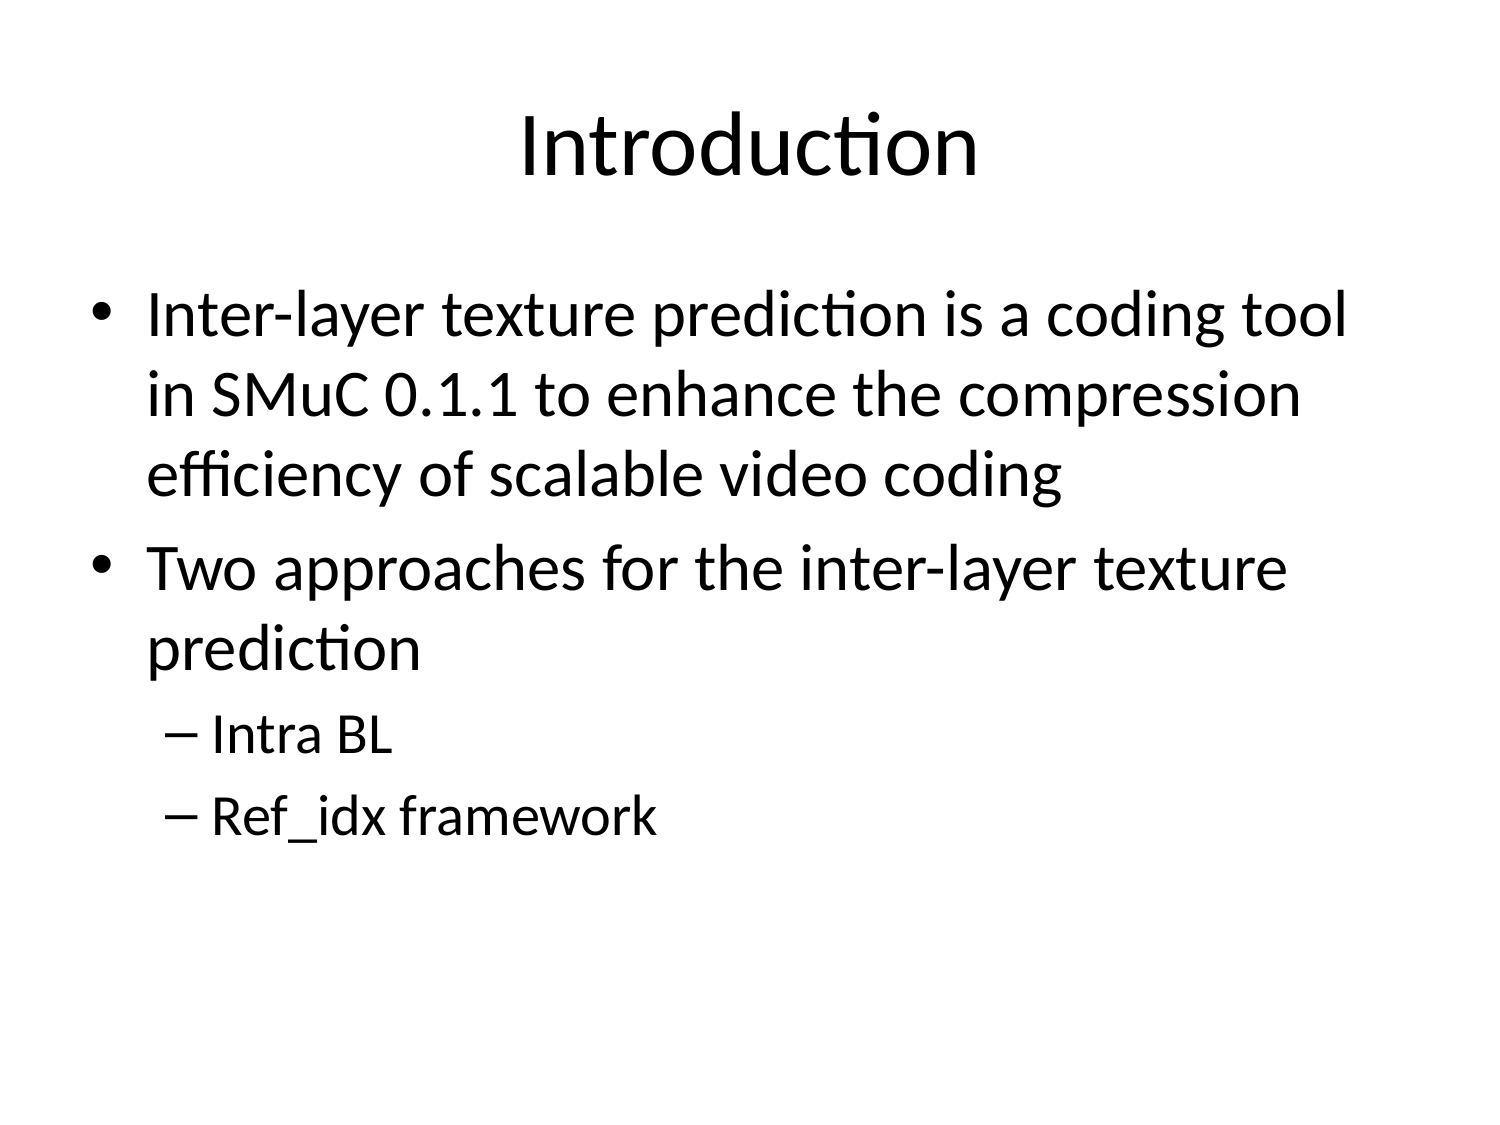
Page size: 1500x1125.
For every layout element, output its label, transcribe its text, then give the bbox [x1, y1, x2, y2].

list Inter-layer texture prediction is a coding tool in SMuC 0.1.1 to enhance the compression efficiency of scalable video coding Two approaches for the inter-layer texture prediction Intra BL Ref_idx framework [75, 262, 1425, 1000]
title Introduction [75, 45, 1425, 233]
